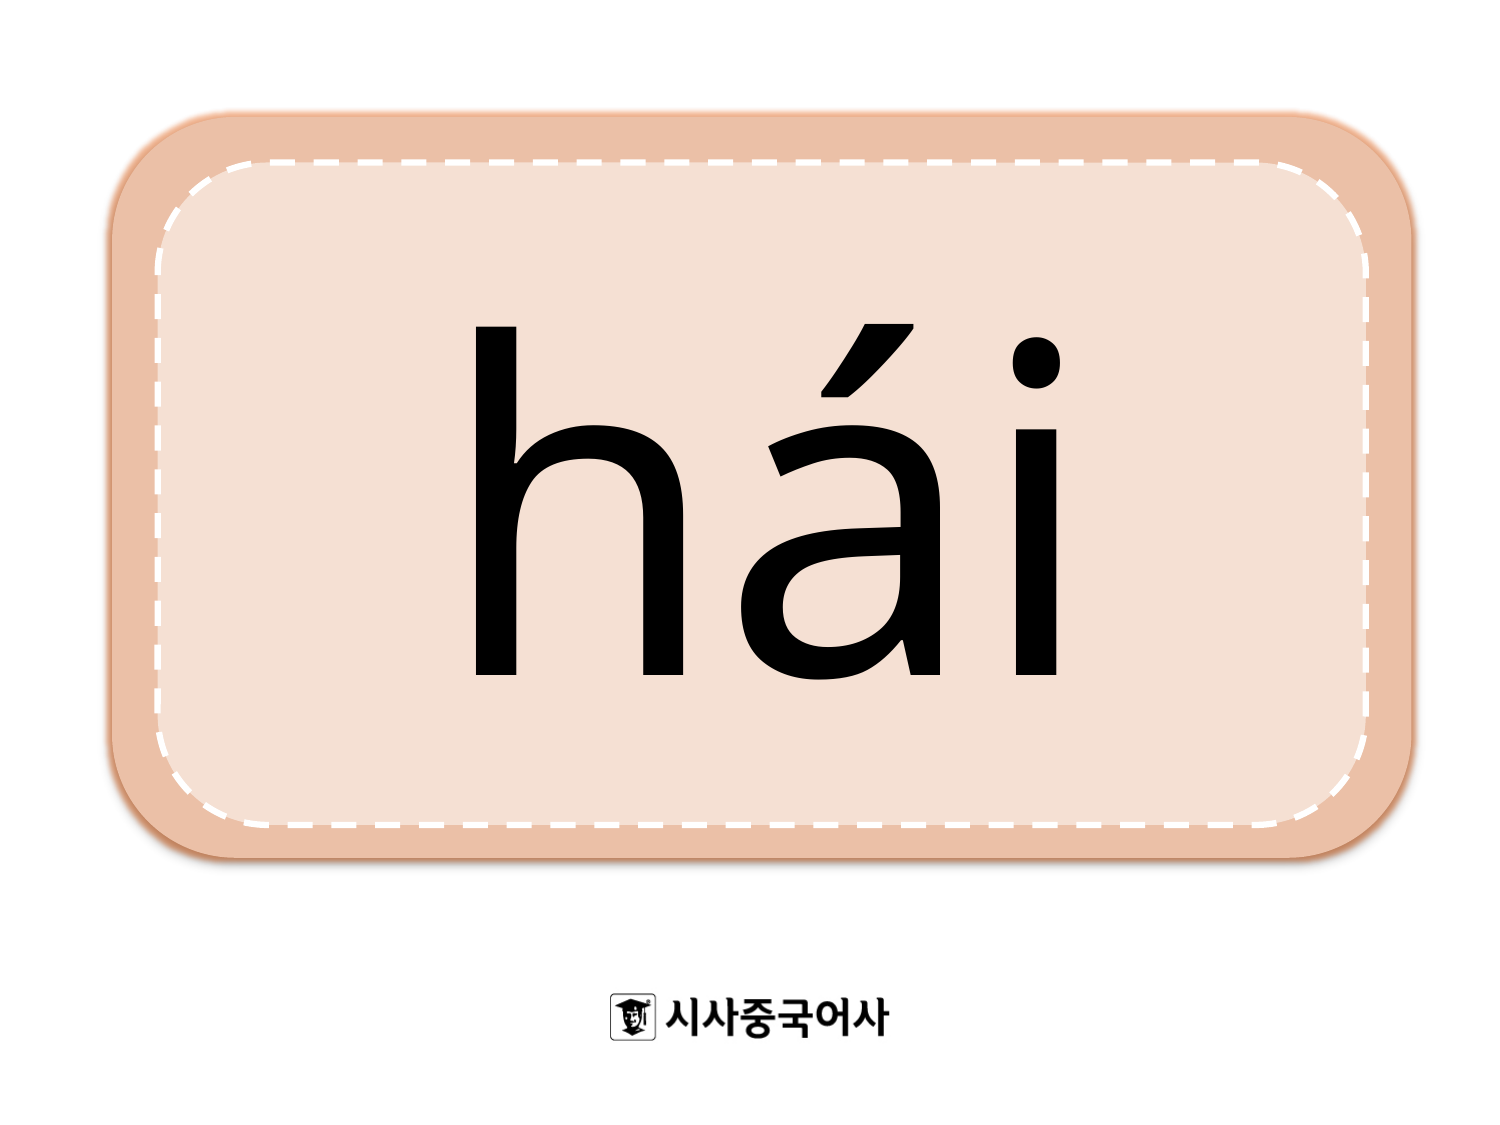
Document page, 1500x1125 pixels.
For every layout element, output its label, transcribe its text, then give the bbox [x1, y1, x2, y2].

text_box hái [162, 160, 1371, 824]
picture [602, 987, 898, 1047]
